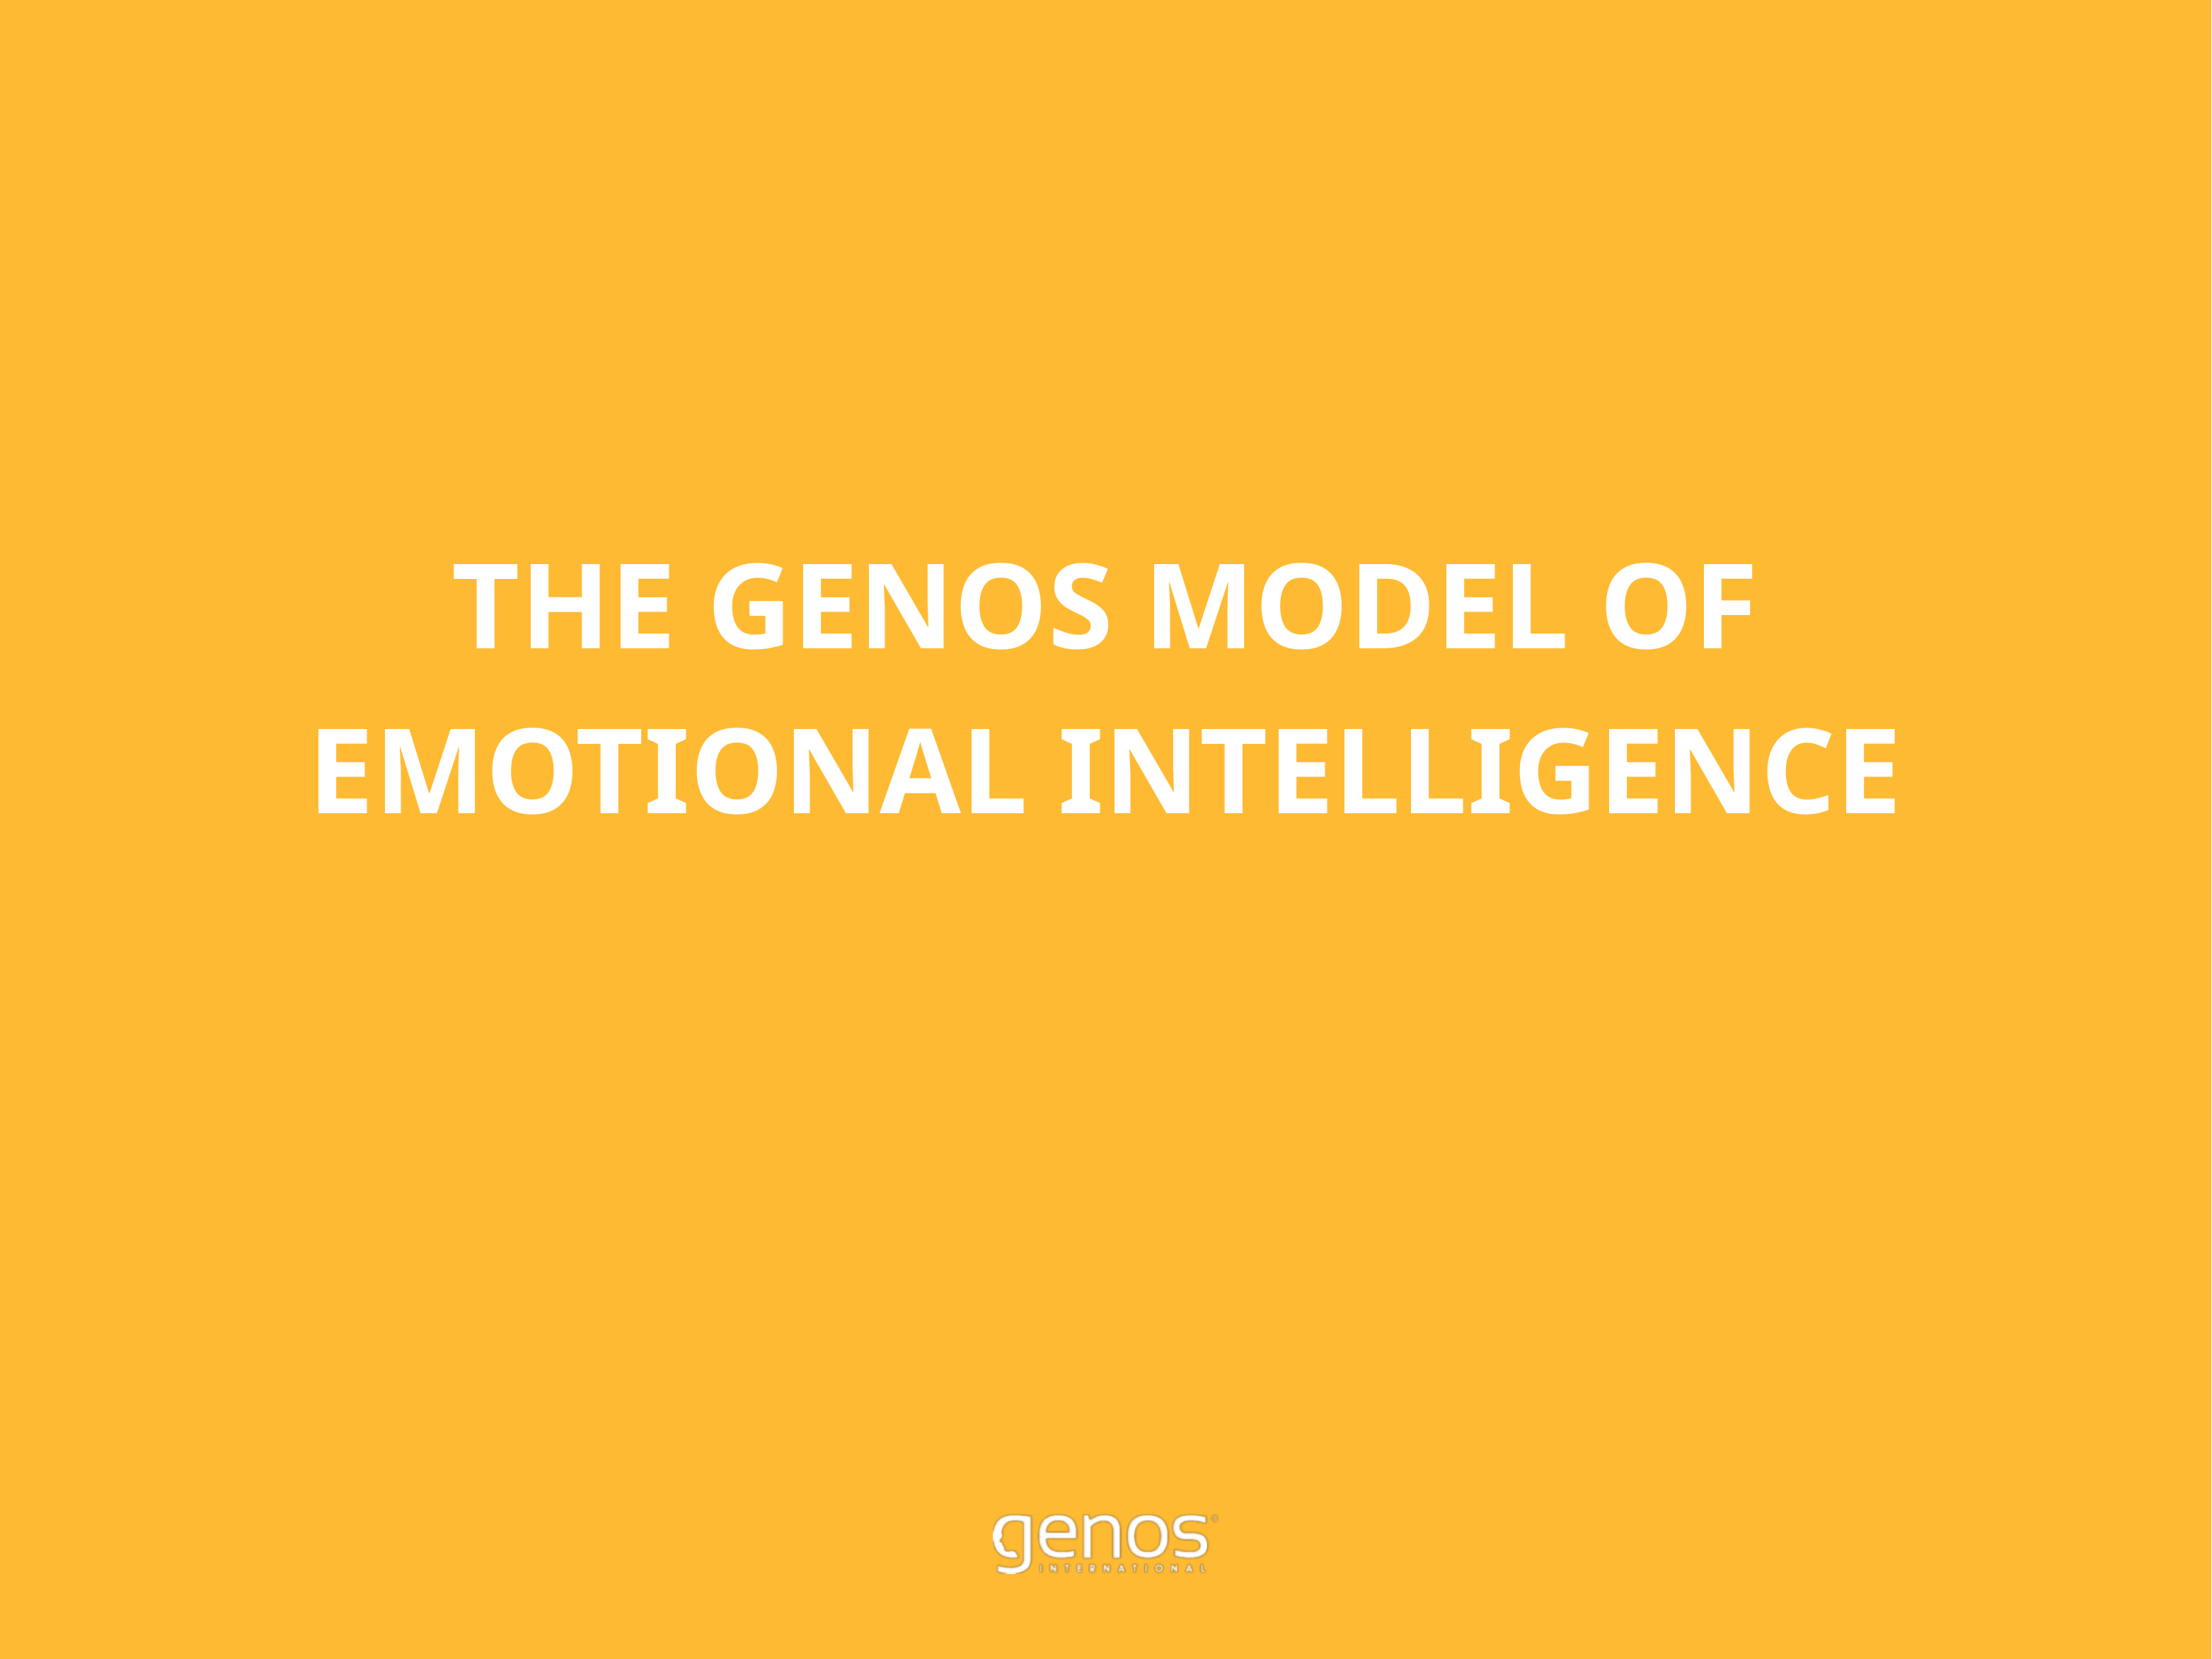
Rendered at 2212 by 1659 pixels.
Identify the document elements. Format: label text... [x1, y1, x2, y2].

picture [992, 1032, 1231, 1659]
text_box THE GENOS MODEL OF EMOTIONAL INTELLIGENCE [188, 507, 2024, 837]
